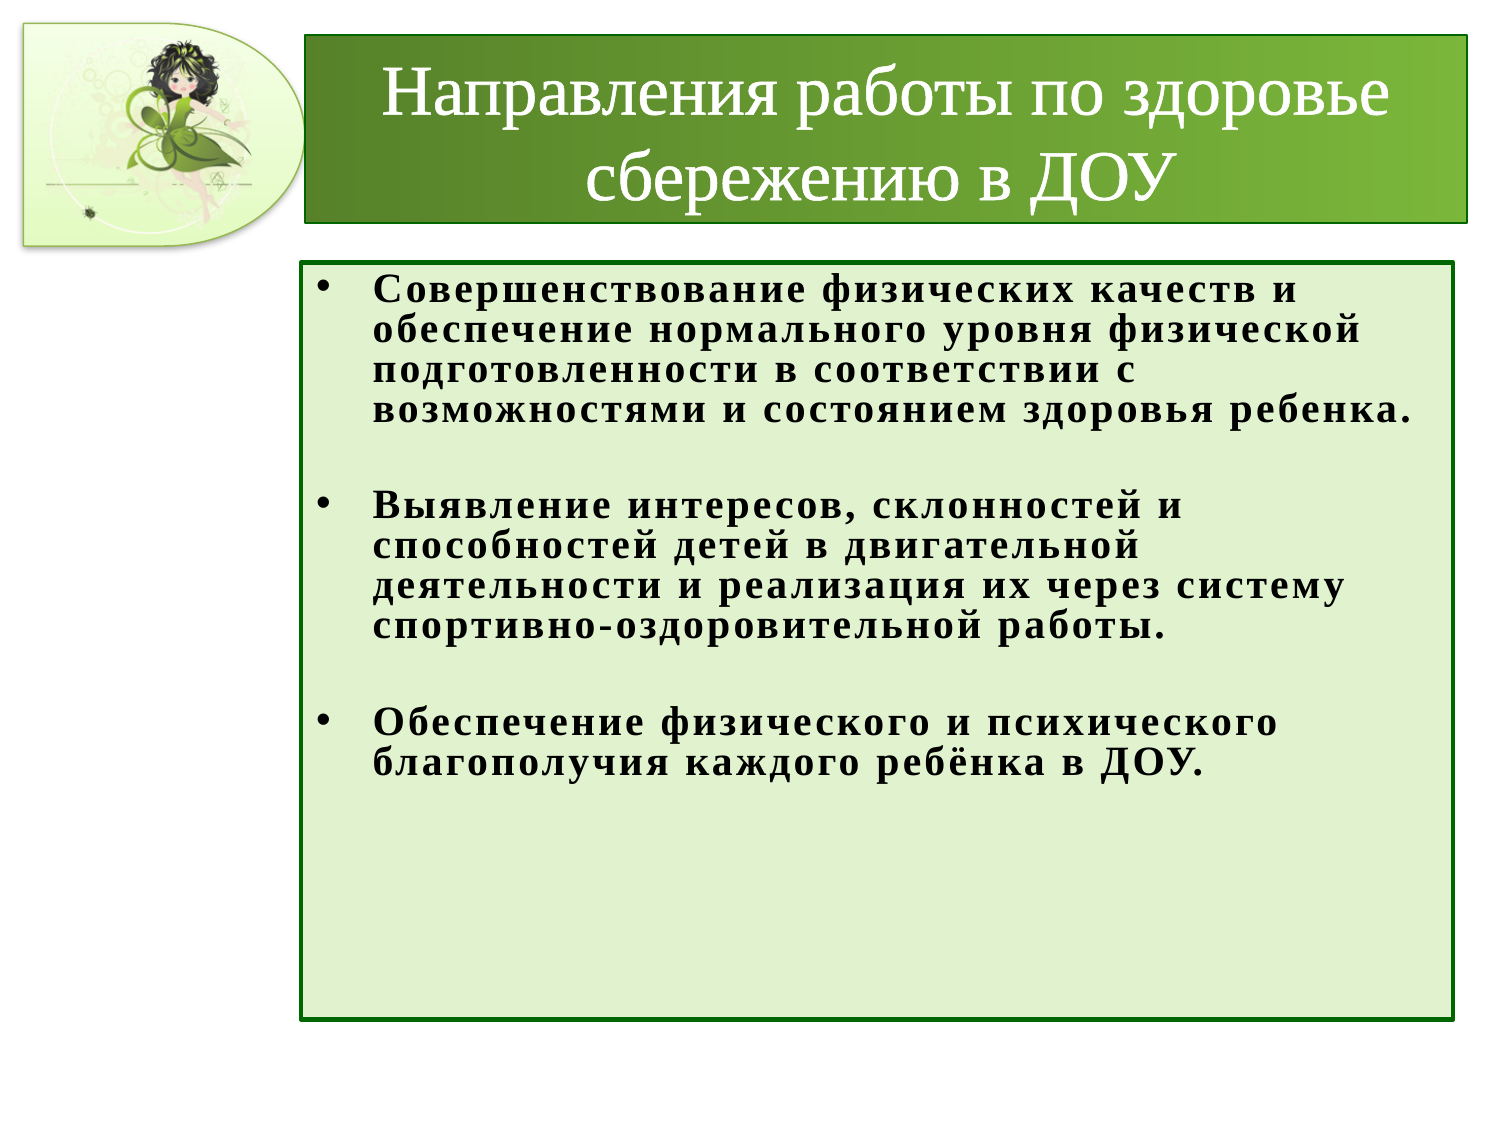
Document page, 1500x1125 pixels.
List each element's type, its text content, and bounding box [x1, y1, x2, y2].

list Совершенствование физических качеств и обеспечение нормального уровня физической подготовленности в соответствии с возможностями и состоянием здоровья ребенка. Выявление интересов, склонностей и способностей детей в двигательной деятельности и реализация их через систему спортивно-оздоровительной работы. Обеспечение физического и психического благополучия каждого ребёнка в ДОУ. [300, 261, 1454, 1021]
title Направления работы по здоровье сбережению в ДОУ [304, 34, 1468, 224]
picture [46, 35, 252, 234]
